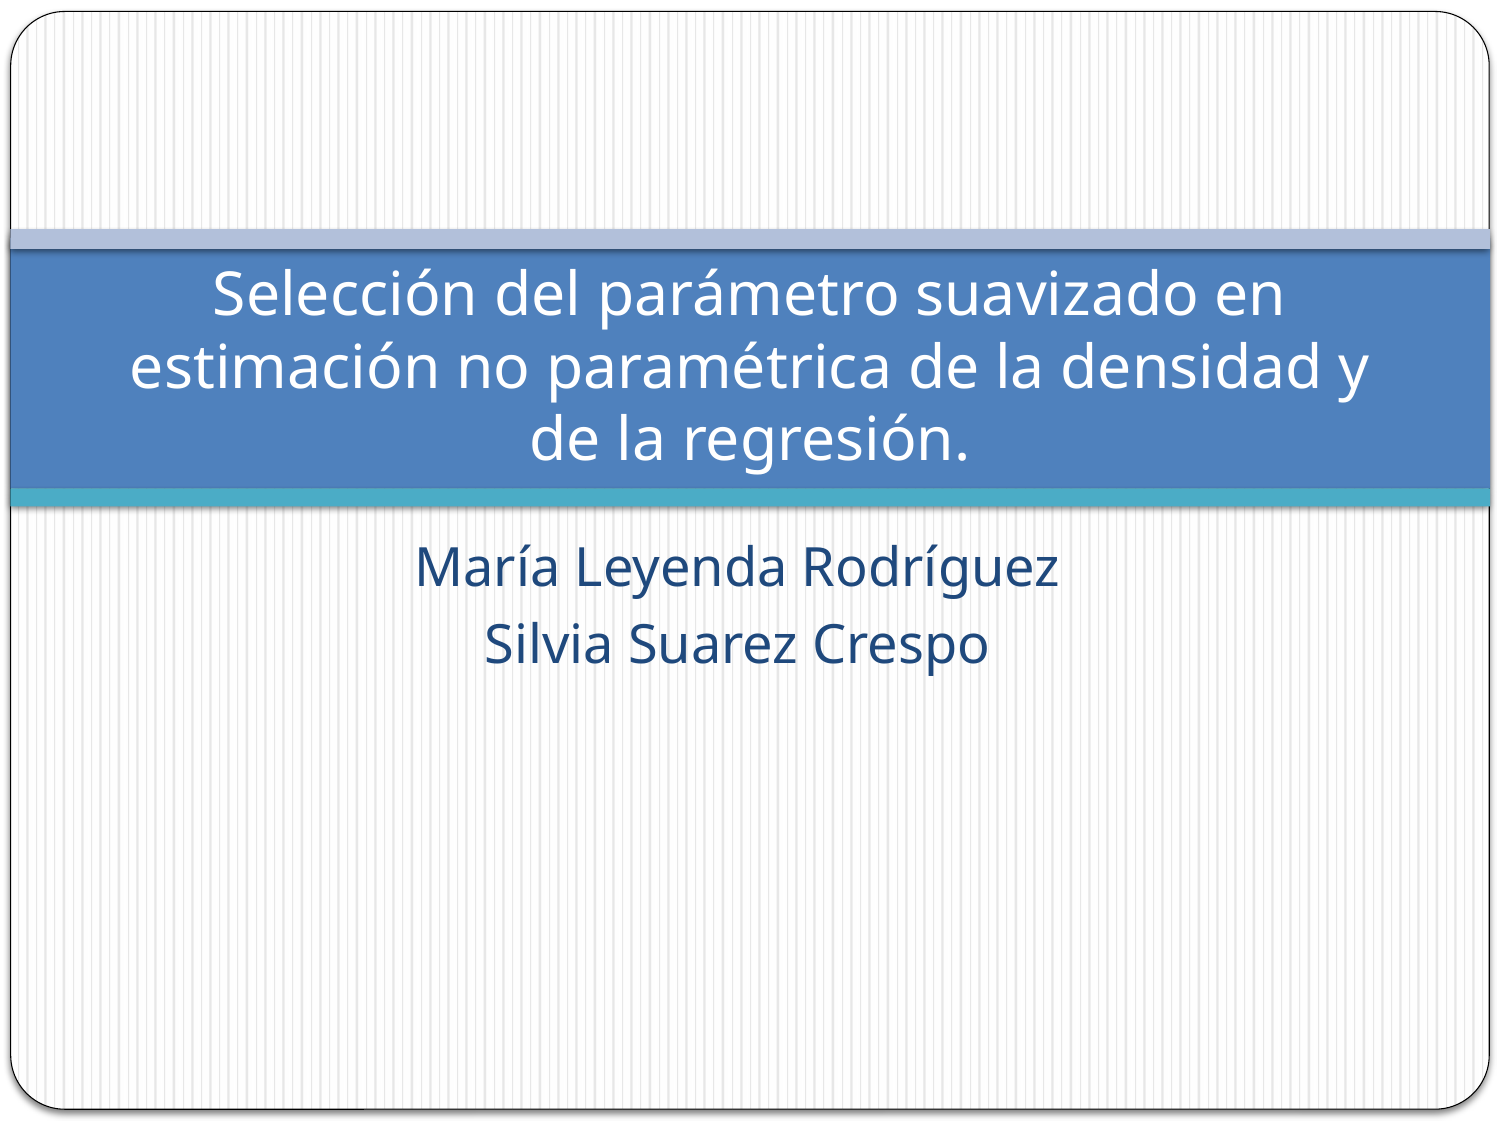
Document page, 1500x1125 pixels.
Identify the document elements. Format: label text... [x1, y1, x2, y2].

title Selección del parámetro suavizado en estimación no paramétrica de la densidad y de la regresión. [75, 247, 1425, 489]
subtitle María Leyenda Rodríguez Silvia Suarez Crespo [212, 525, 1263, 788]
